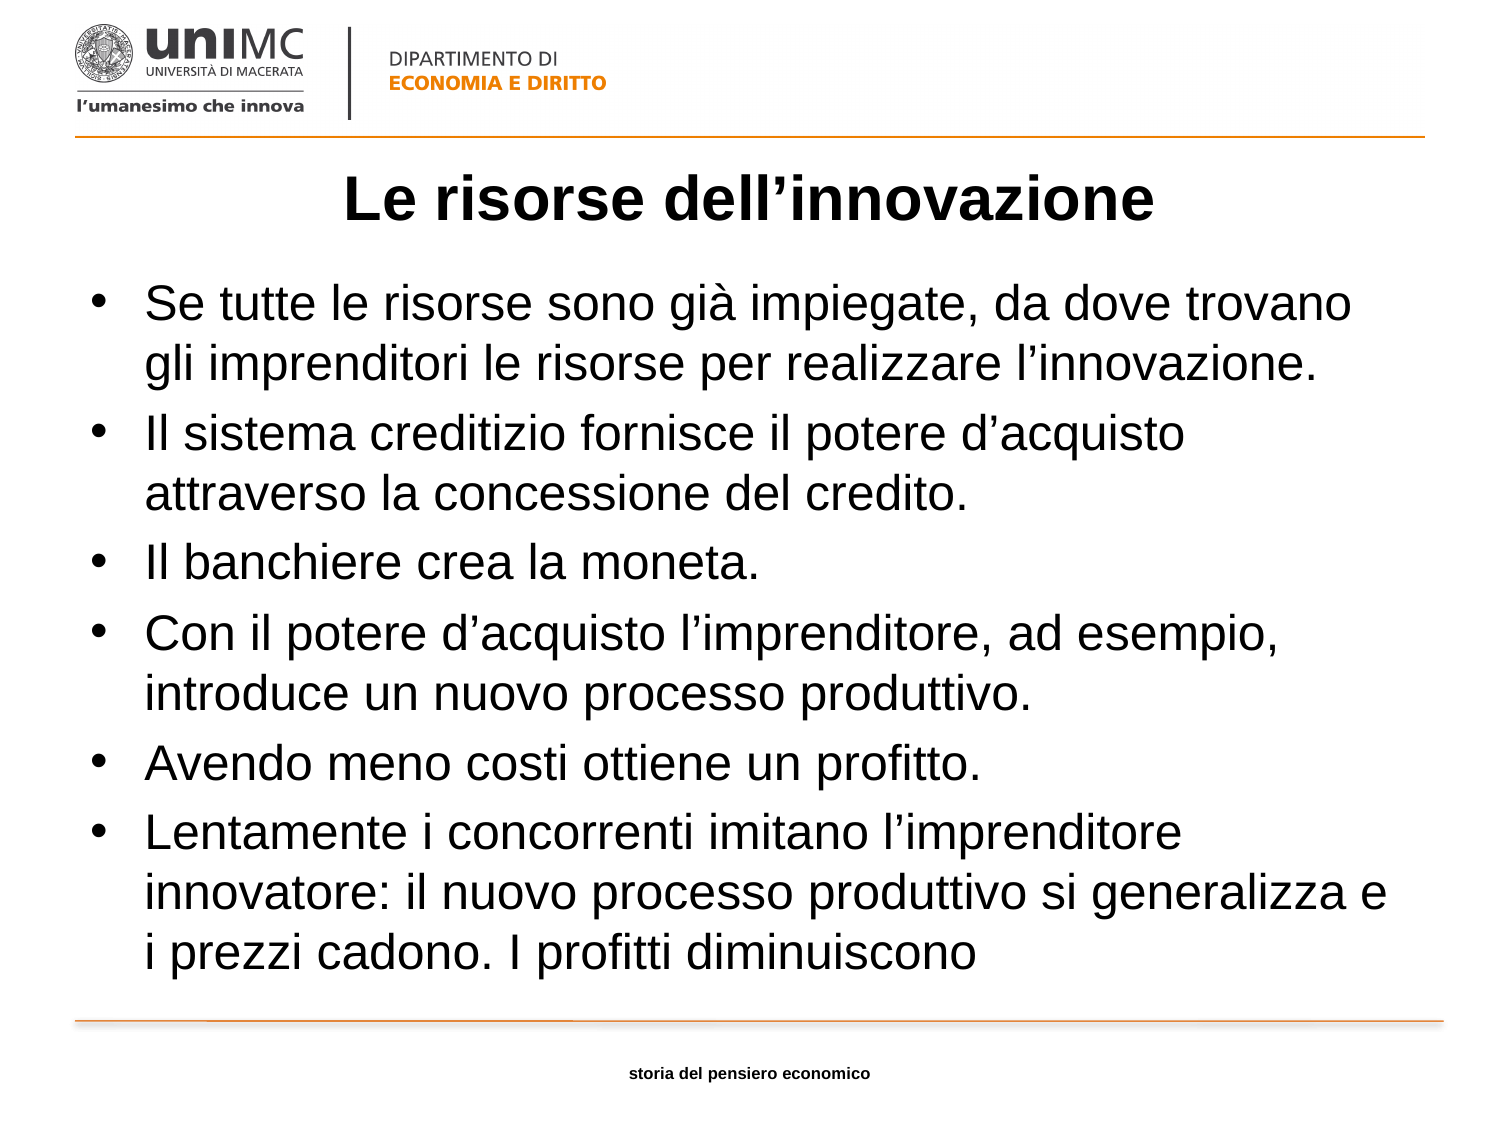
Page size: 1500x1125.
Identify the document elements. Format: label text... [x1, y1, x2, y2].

picture [75, 24, 1425, 138]
title Le risorse dell’innovazione [75, 149, 1425, 241]
list Se tutte le risorse sono già impiegate, da dove trovano gli imprenditori le risorse per realizzare l’innovazione. Il sistema creditizio fornisce il potere d’acquisto attraverso la concessione del credito. Il banchiere crea la moneta. Con il potere d’acquisto l’imprenditore, ad esempio, introduce un nuovo processo produttivo. Avendo meno costi ottiene un profitto. Lentamente i concorrenti imitano l’imprenditore innovatore: il nuovo processo produttivo si generalizza e i prezzi cadono. I profitti diminuiscono [75, 262, 1425, 1005]
footer storia del pensiero economico [512, 1042, 988, 1103]
